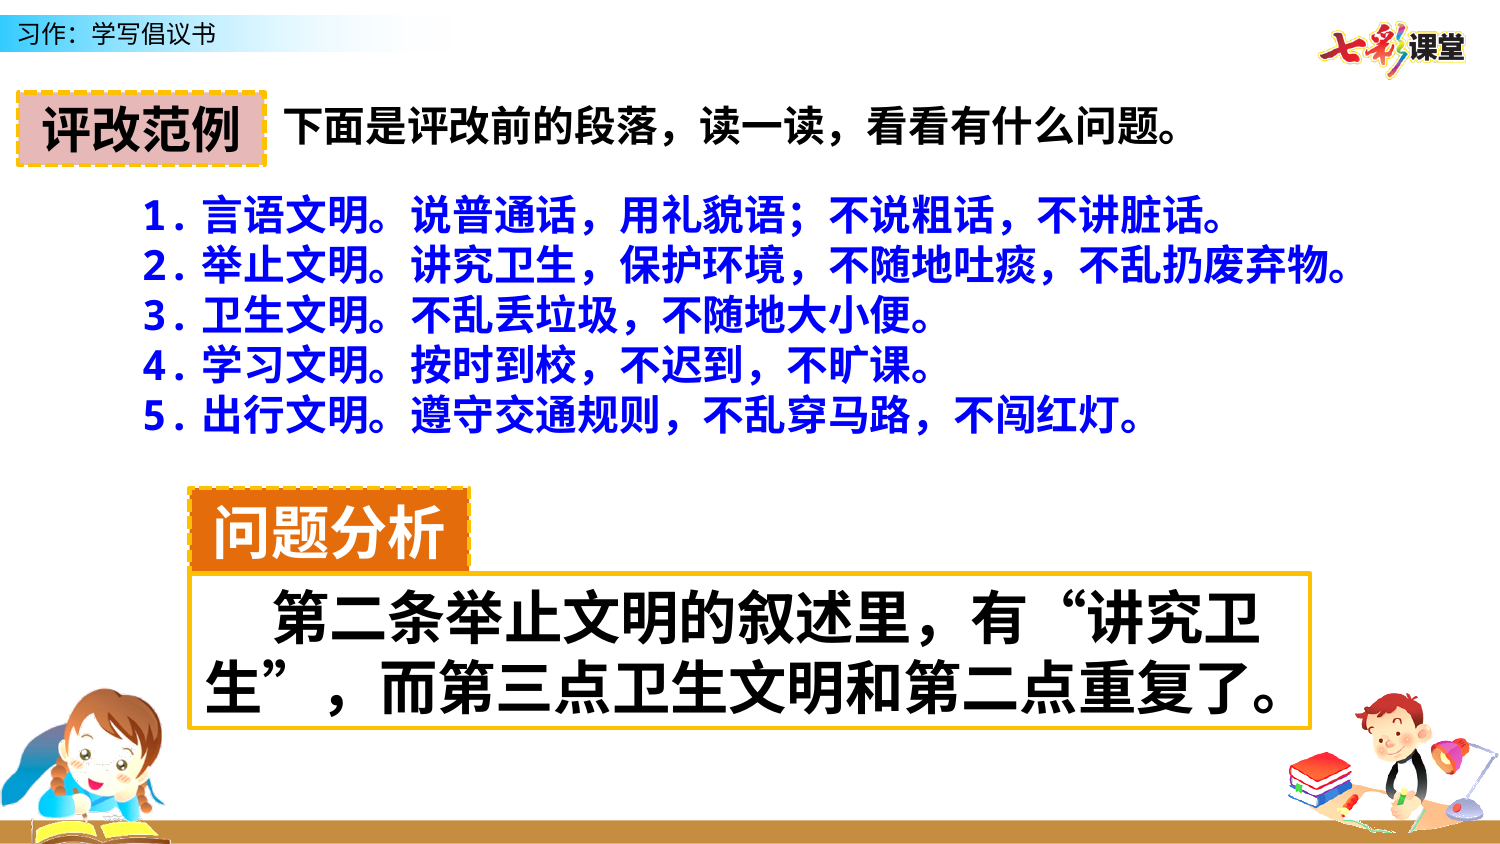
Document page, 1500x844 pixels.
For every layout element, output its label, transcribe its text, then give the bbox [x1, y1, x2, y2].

picture [1284, 648, 1500, 844]
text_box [189, 487, 1311, 801]
picture [0, 648, 180, 844]
text_box 1.言语文明。说普通话，用礼貌语；不说粗话，不讲脏话。 2.举止文明。讲究卫生，保护环境，不随地吐痰，不乱扔废弃物。 3.卫生文明。不乱丢垃圾，不随地大小便。 4.学习文明。按时到校，不迟到，不旷课。 5.出行文明。遵守交通规则，不乱穿马路，不闯红灯。 [127, 181, 1375, 447]
text_box 评改范例 [16, 90, 267, 167]
text_box 下面是评改前的段落，读一读，看看有什么问题。 [267, 92, 1254, 158]
picture [1316, 20, 1468, 80]
